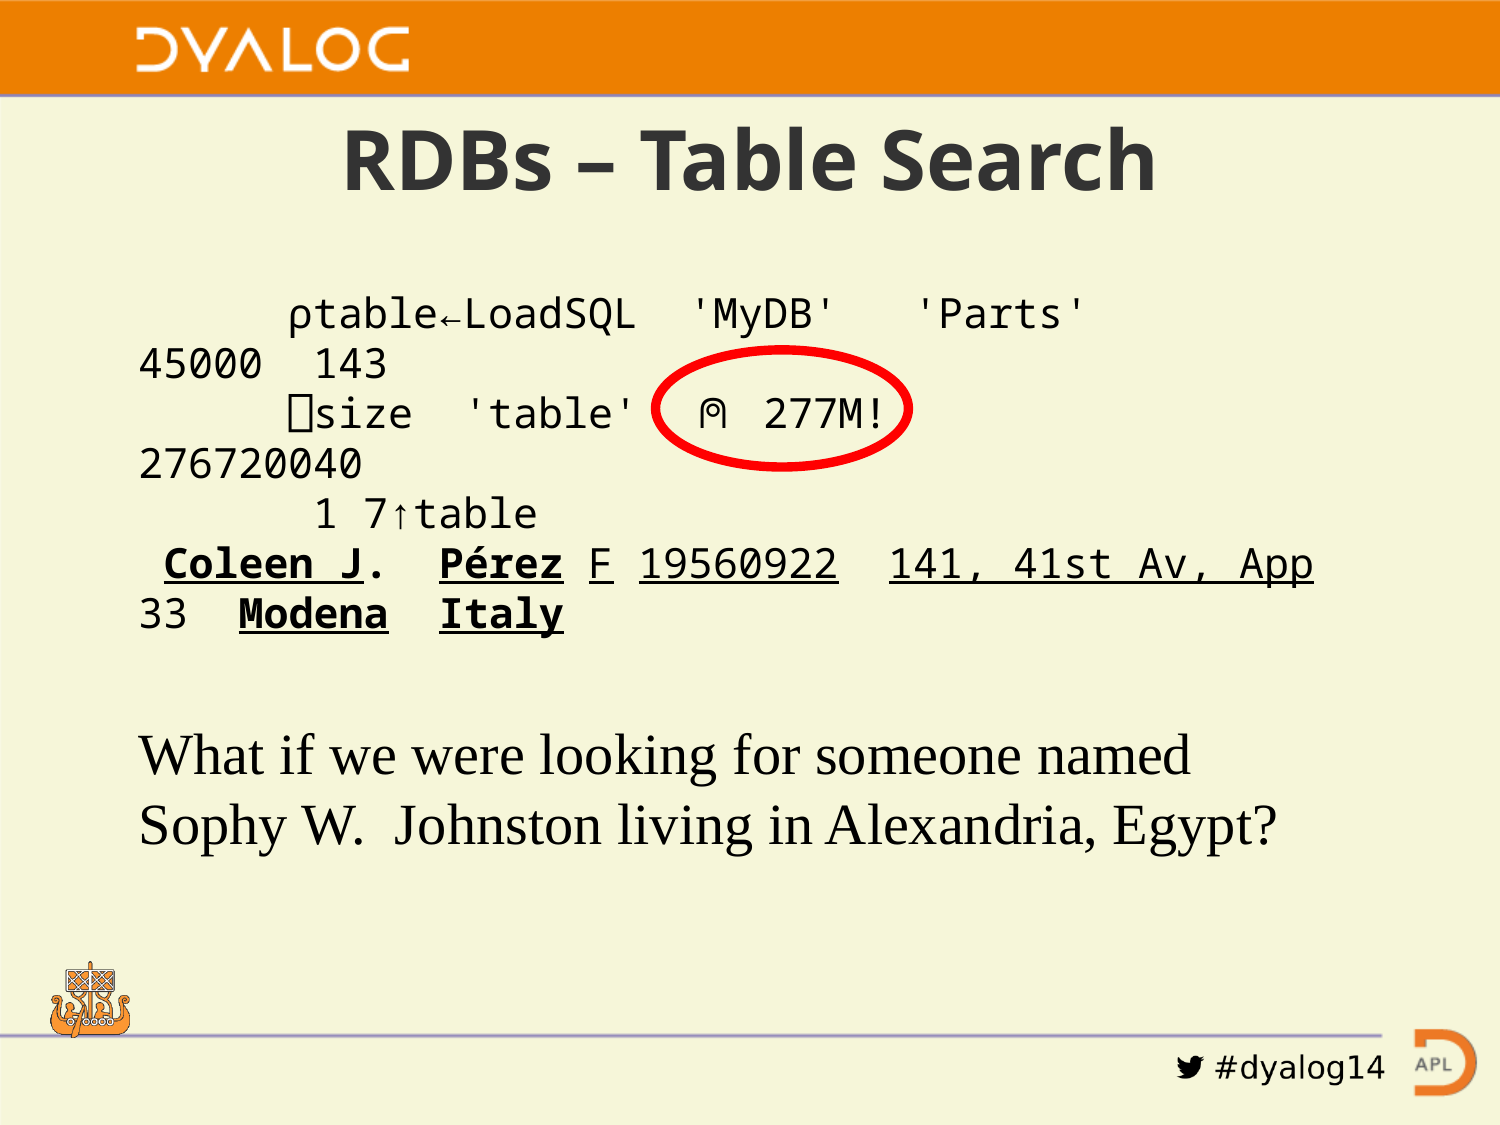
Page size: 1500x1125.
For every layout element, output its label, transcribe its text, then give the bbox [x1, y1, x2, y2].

text_box ⍴table←LoadSQL 'MyDB' 'Parts' 45000 143 ⎕size 'table' ⍝ 277M! 276720040 1 7↑table Coleen J. Pérez F 19560922 141, 41st Av, App 33 Modena Italy What if we were looking for someone named Sophy W. Johnston living in Alexandria, Egypt? [123, 288, 1365, 864]
text_box [655, 349, 909, 468]
title RDBs – Table Search [112, 99, 1388, 288]
picture [0, 0, 1500, 1125]
